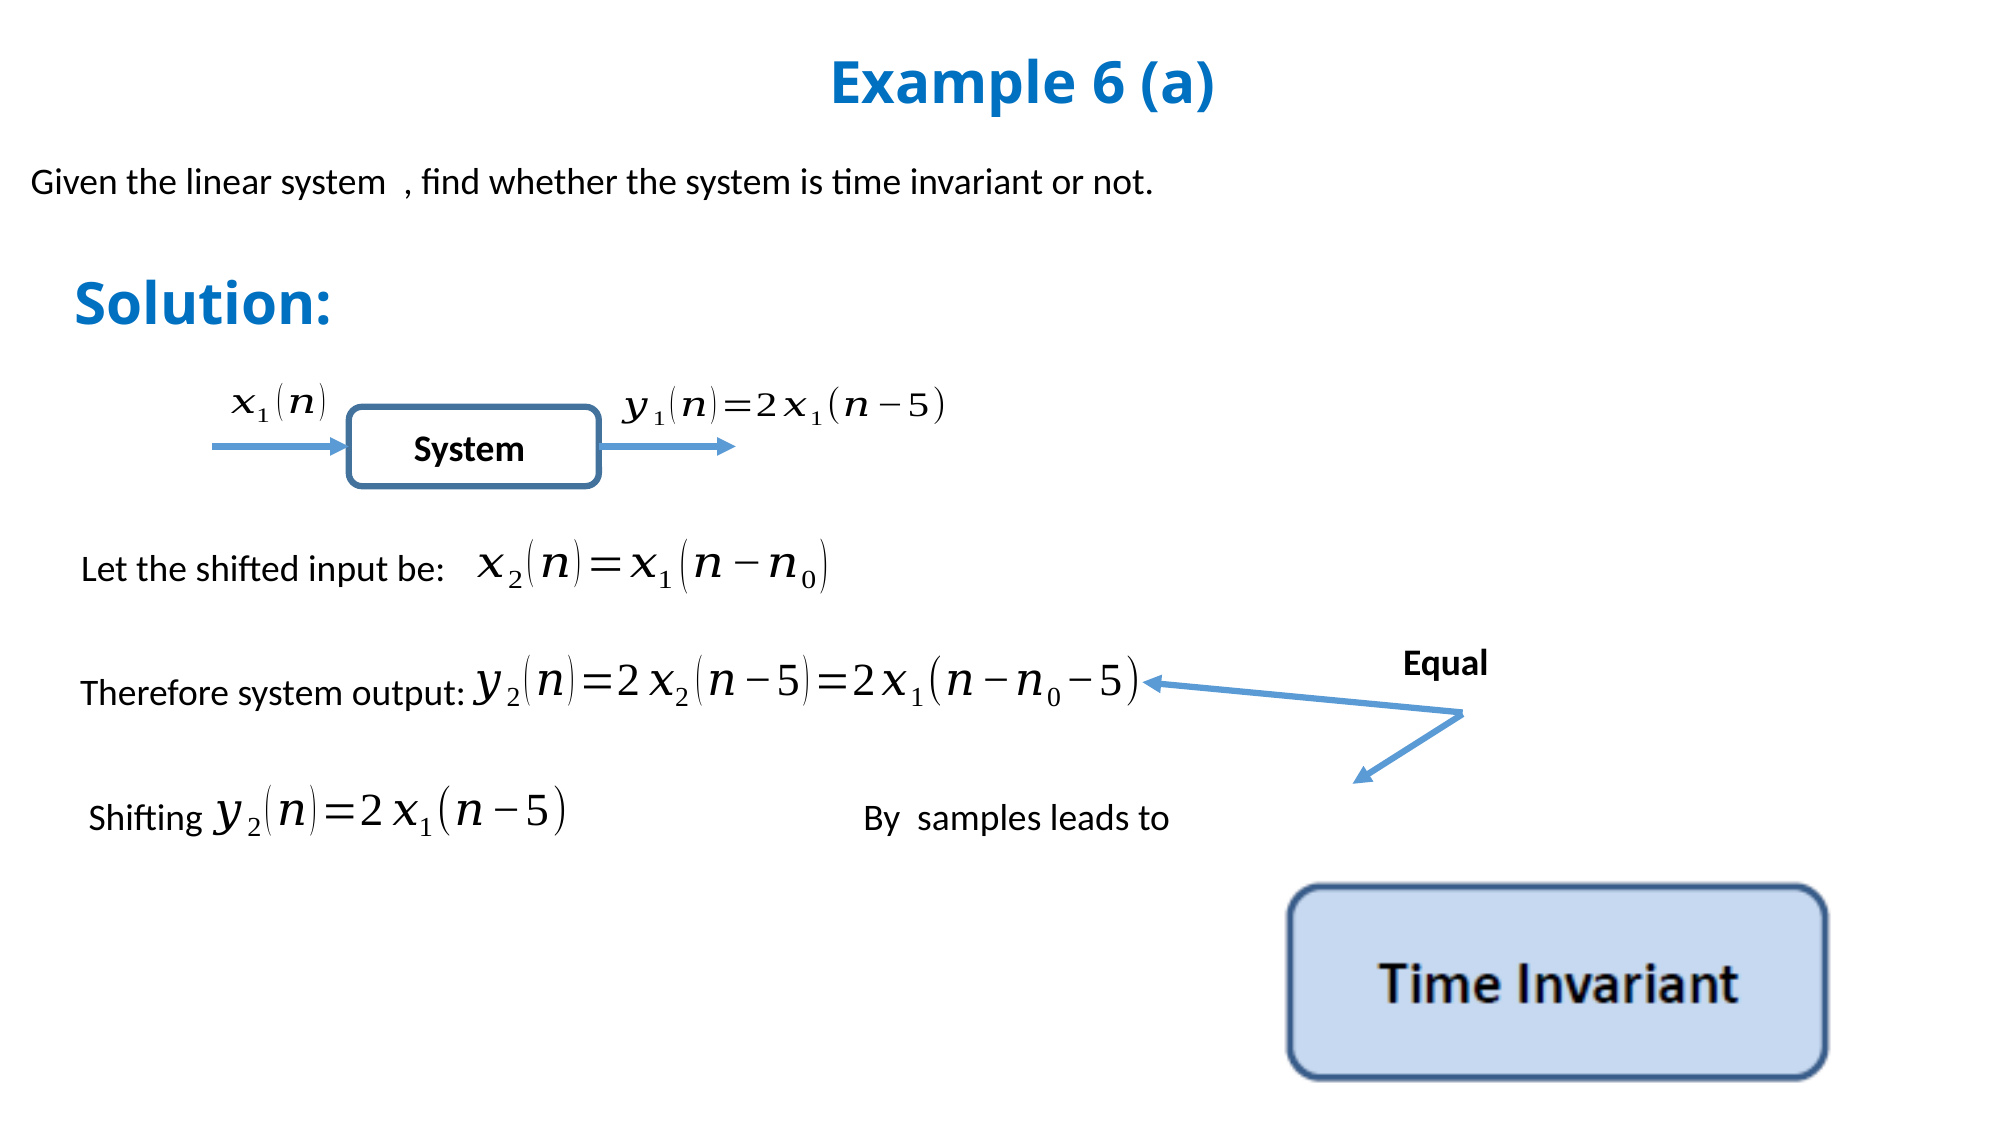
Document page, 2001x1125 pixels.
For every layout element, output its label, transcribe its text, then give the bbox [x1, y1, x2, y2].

text_box Therefore system output: [65, 661, 490, 721]
text_box Let the shifted input be: [66, 536, 470, 597]
text_box Solution: [59, 254, 348, 344]
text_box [1142, 630, 1505, 784]
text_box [211, 381, 948, 487]
text_box Example 6 (a) [814, 33, 1231, 123]
text_box Shifting [73, 785, 227, 846]
picture [1270, 856, 1860, 1112]
